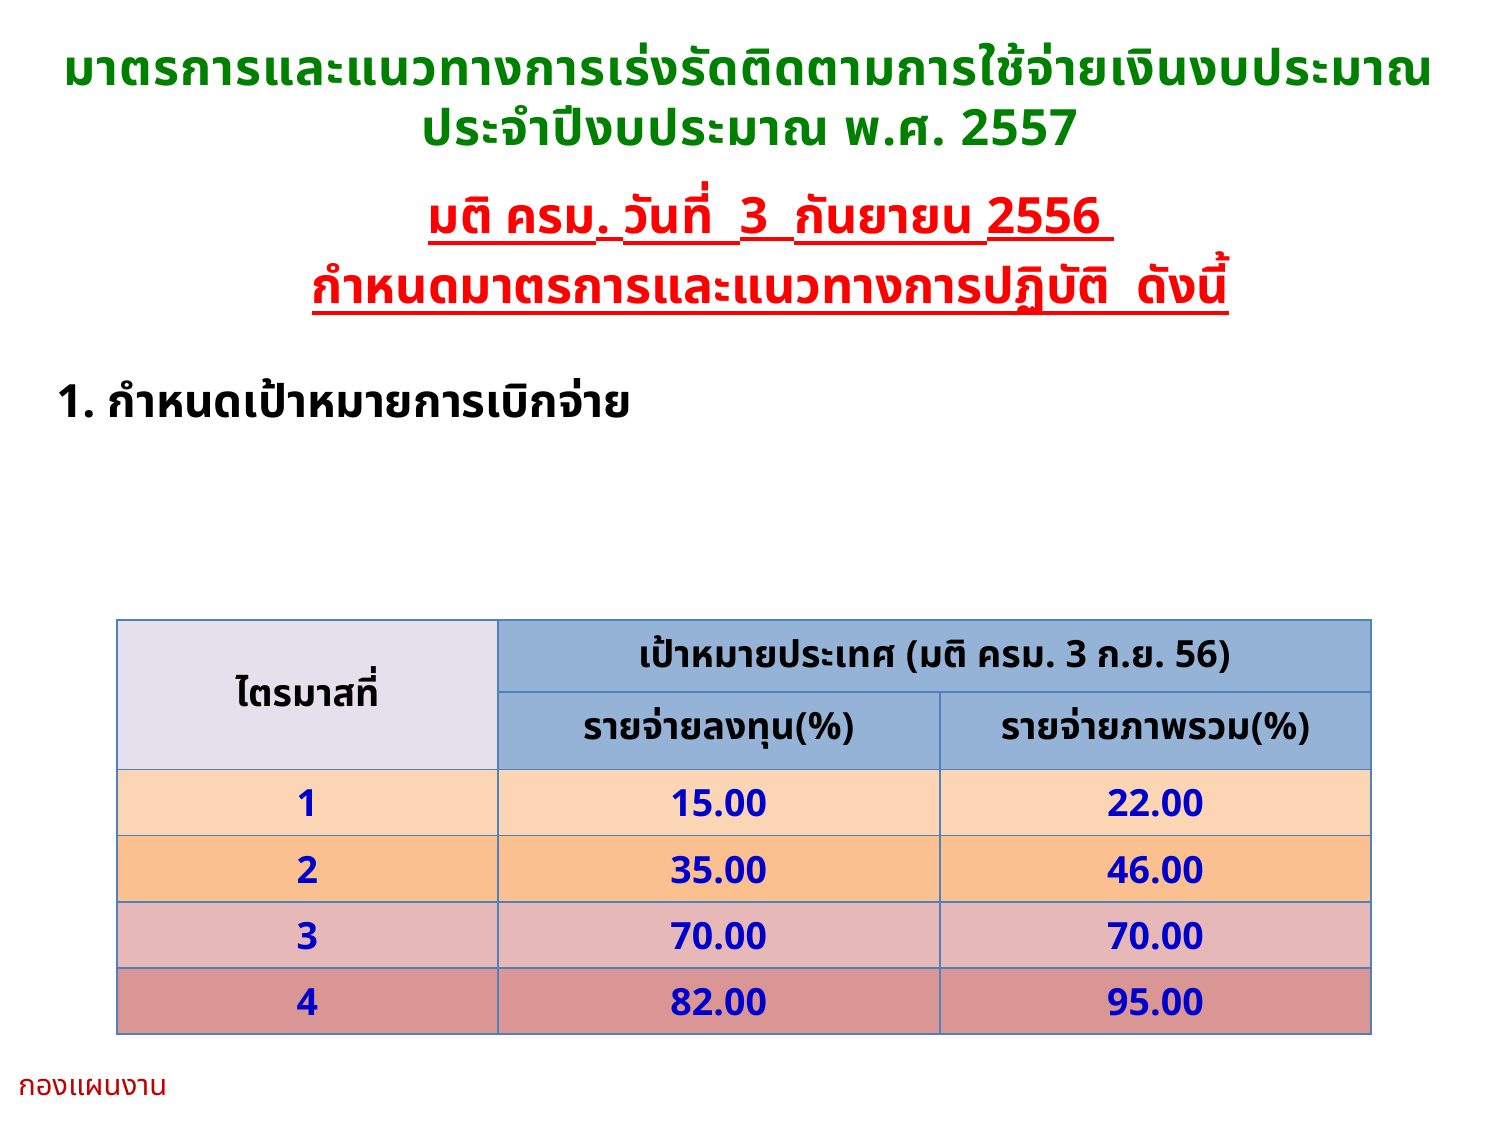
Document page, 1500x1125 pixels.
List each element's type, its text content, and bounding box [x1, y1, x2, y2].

text_box กองแผนงาน [3, 1059, 183, 1109]
table_header ไตรมาสที่ [118, 621, 497, 769]
table_cell 1 [118, 770, 497, 835]
table_cell 82.00 [499, 969, 939, 1033]
table_header เป้าหมายประเทศ (มติ ครม. 3 ก.ย. 56) [499, 621, 1370, 691]
table_cell 46.00 [941, 836, 1370, 901]
table_cell รายจ่ายภาพรวม(%) [941, 693, 1370, 769]
list มติ ครม. วันที่ 3 กันยายน 2556 กำหนดมาตรการและแนวทางการปฏิบัติ ดังนี้ 1. กำหนดเป้าหมายการเบิกจ่าย [41, 175, 1500, 1125]
table_cell 2 [118, 836, 497, 901]
table_cell 22.00 [941, 770, 1370, 835]
table_cell 4 [118, 969, 497, 1033]
table_cell 15.00 [499, 770, 939, 835]
table_cell 70.00 [499, 903, 939, 967]
table_cell รายจ่ายลงทุน(%) [499, 693, 939, 769]
text_box มาตรการและแนวทางการเร่งรัดติดตามการใช้จ่ายเงินงบประมาณ ประจำปีงบประมาณ พ.ศ. 2557 [0, 28, 1500, 164]
table_cell 35.00 [499, 836, 939, 901]
table_cell 70.00 [941, 903, 1370, 967]
table_cell 3 [118, 903, 497, 967]
table_cell 95.00 [941, 969, 1370, 1033]
